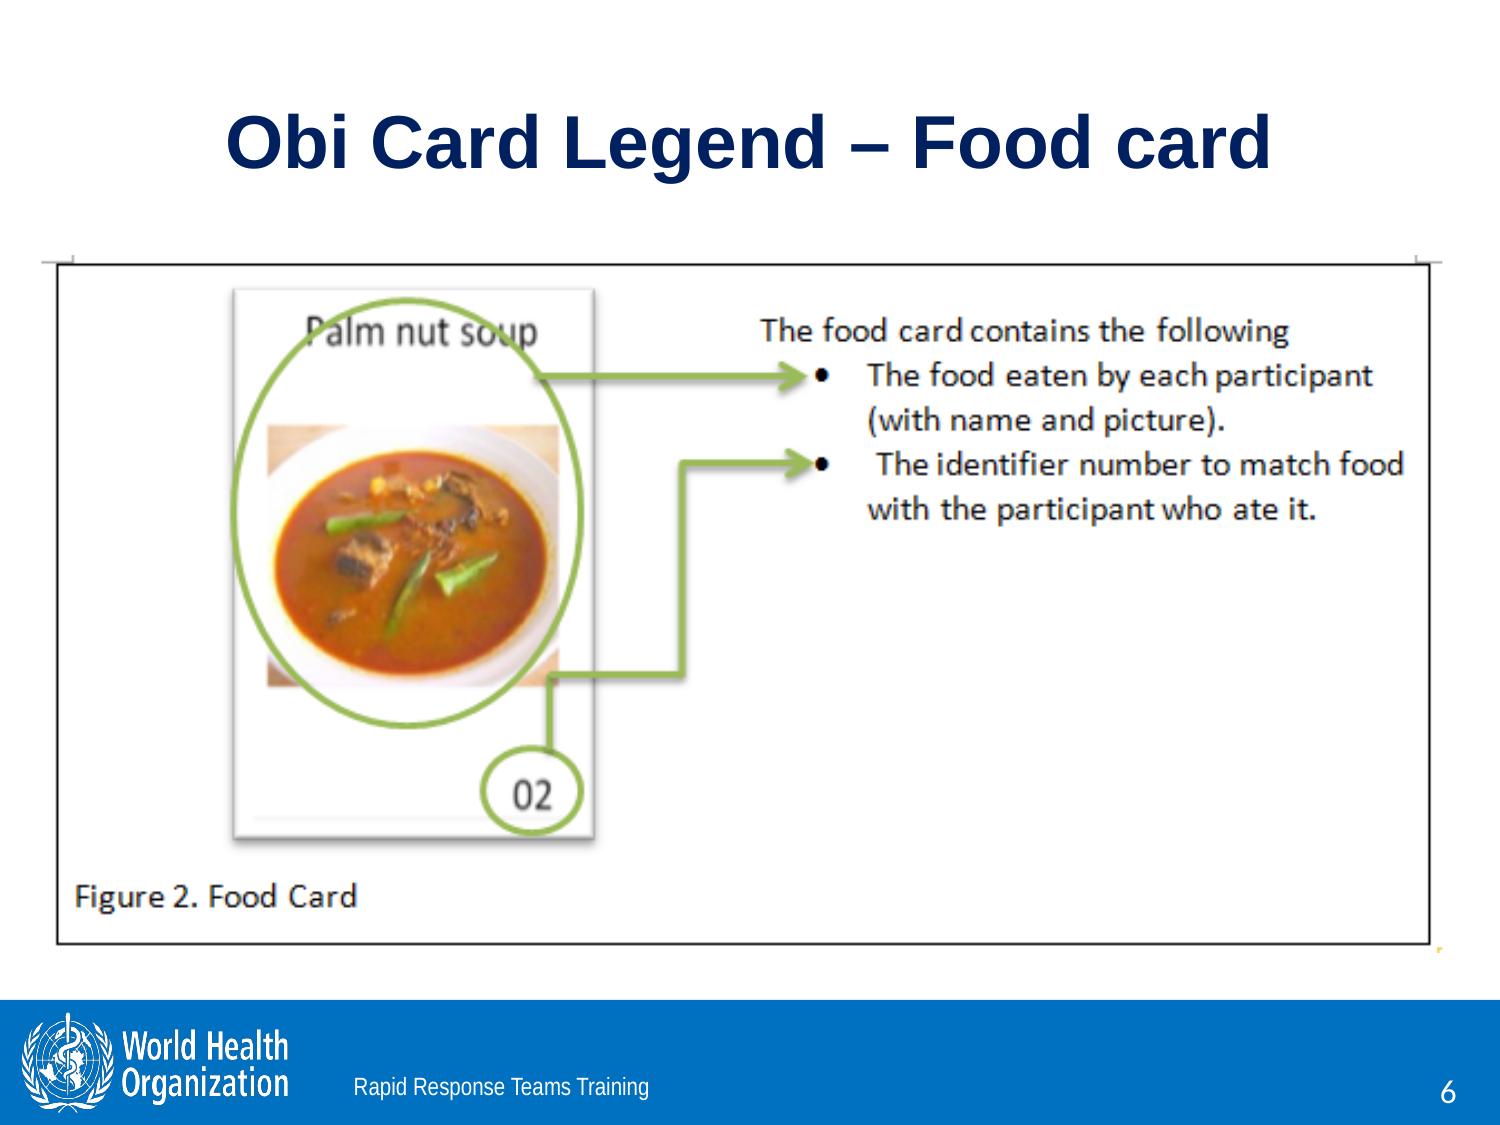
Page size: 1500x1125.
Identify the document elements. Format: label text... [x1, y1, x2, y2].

picture [21, 1012, 288, 1113]
picture [40, 255, 1443, 953]
title Obi Card Legend – Food card [75, 45, 1425, 233]
